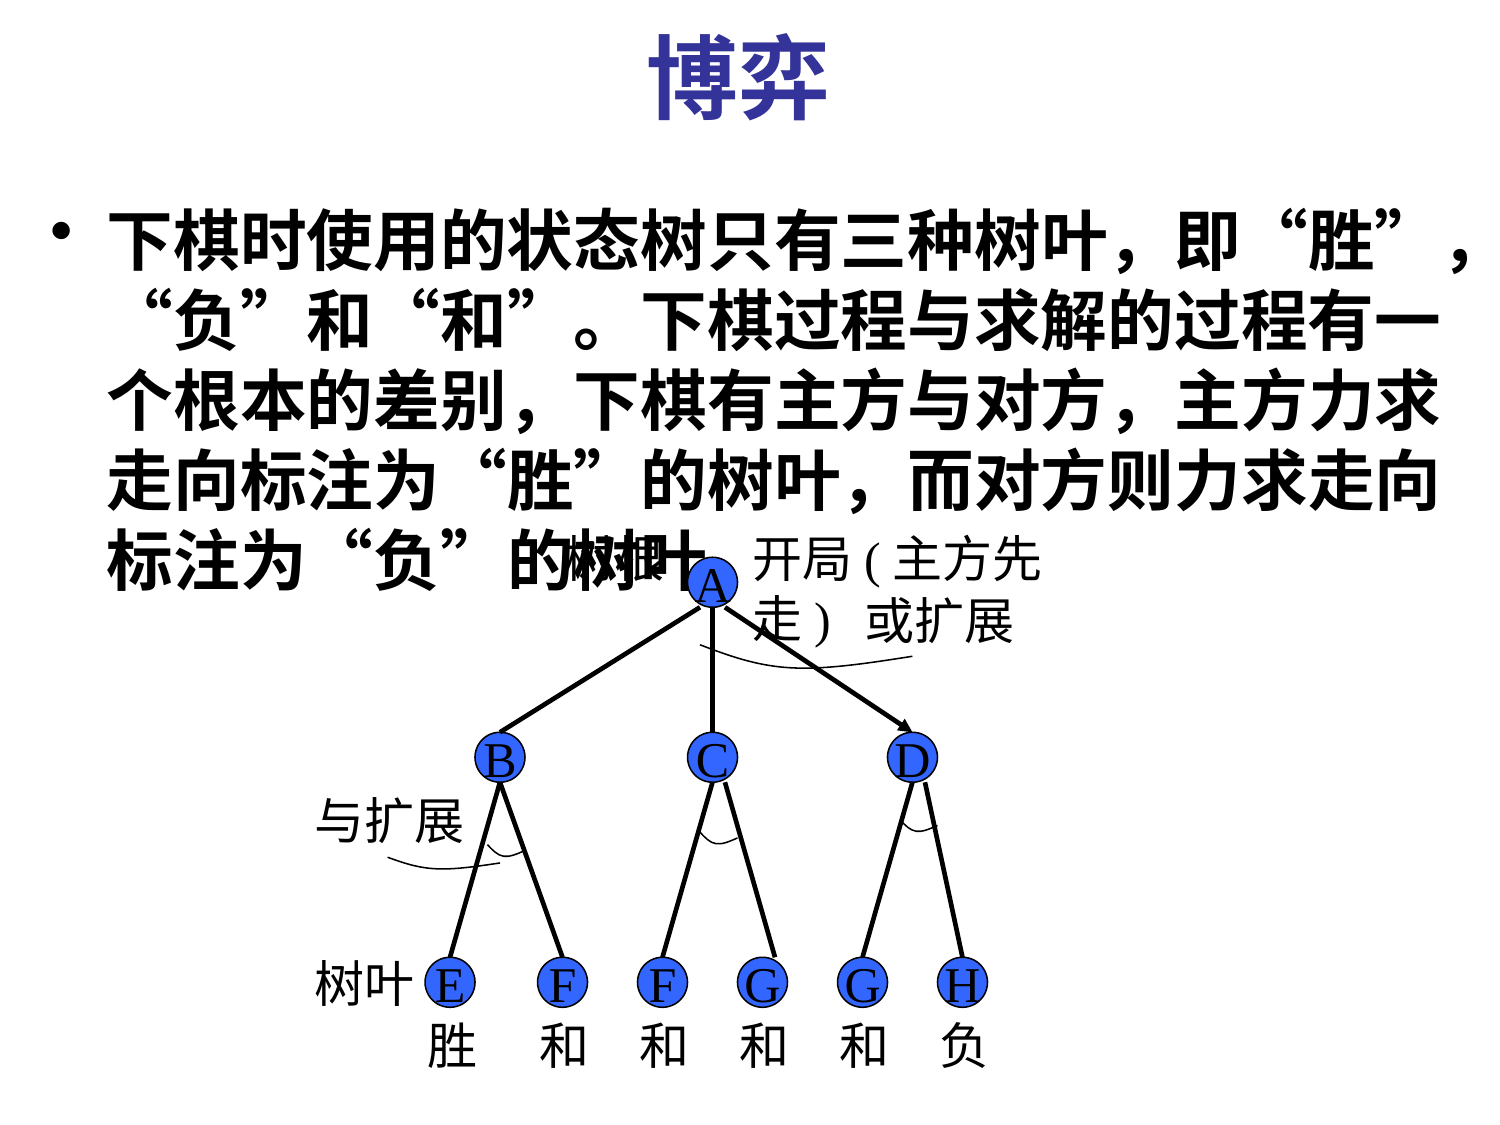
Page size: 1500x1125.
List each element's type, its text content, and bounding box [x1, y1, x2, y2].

text_box G [737, 957, 788, 1007]
text_box F [537, 957, 588, 1007]
text_box 负 [924, 1007, 1000, 1082]
text_box G [837, 957, 888, 1007]
text_box 与扩展 [300, 782, 500, 857]
text_box H [937, 957, 988, 1007]
text_box [815, 668, 913, 733]
text_box 和 [724, 1007, 800, 1082]
text_box [500, 846, 524, 857]
text_box [387, 857, 500, 869]
text_box B [474, 732, 526, 783]
text_box F [637, 957, 688, 1007]
text_box [699, 832, 738, 844]
text_box A [687, 557, 738, 608]
text_box 树叶 [299, 944, 438, 1020]
text_box 开局(主方先走) [737, 519, 1100, 655]
text_box 博弈 [194, 13, 1282, 138]
text_box 和 [624, 1007, 700, 1082]
text_box 和 [524, 1007, 600, 1082]
text_box D [887, 732, 938, 783]
text_box [902, 820, 938, 832]
text_box E [425, 957, 476, 1007]
list 下棋时使用的状态树只有三种树叶，即“胜”，“负”和“和”。下棋过程与求解的过程有一个根本的差别，下棋有主方与对方，主方力求走向标注为“胜”的树叶，而对方则力求走向标注为“负”的树叶。 [35, 191, 1465, 1045]
text_box 胜 [412, 1007, 488, 1082]
text_box [699, 644, 913, 669]
text_box 树根 [549, 519, 688, 595]
text_box 和 [824, 1007, 900, 1082]
text_box C [687, 732, 738, 783]
text_box 或扩展 [849, 582, 1050, 657]
